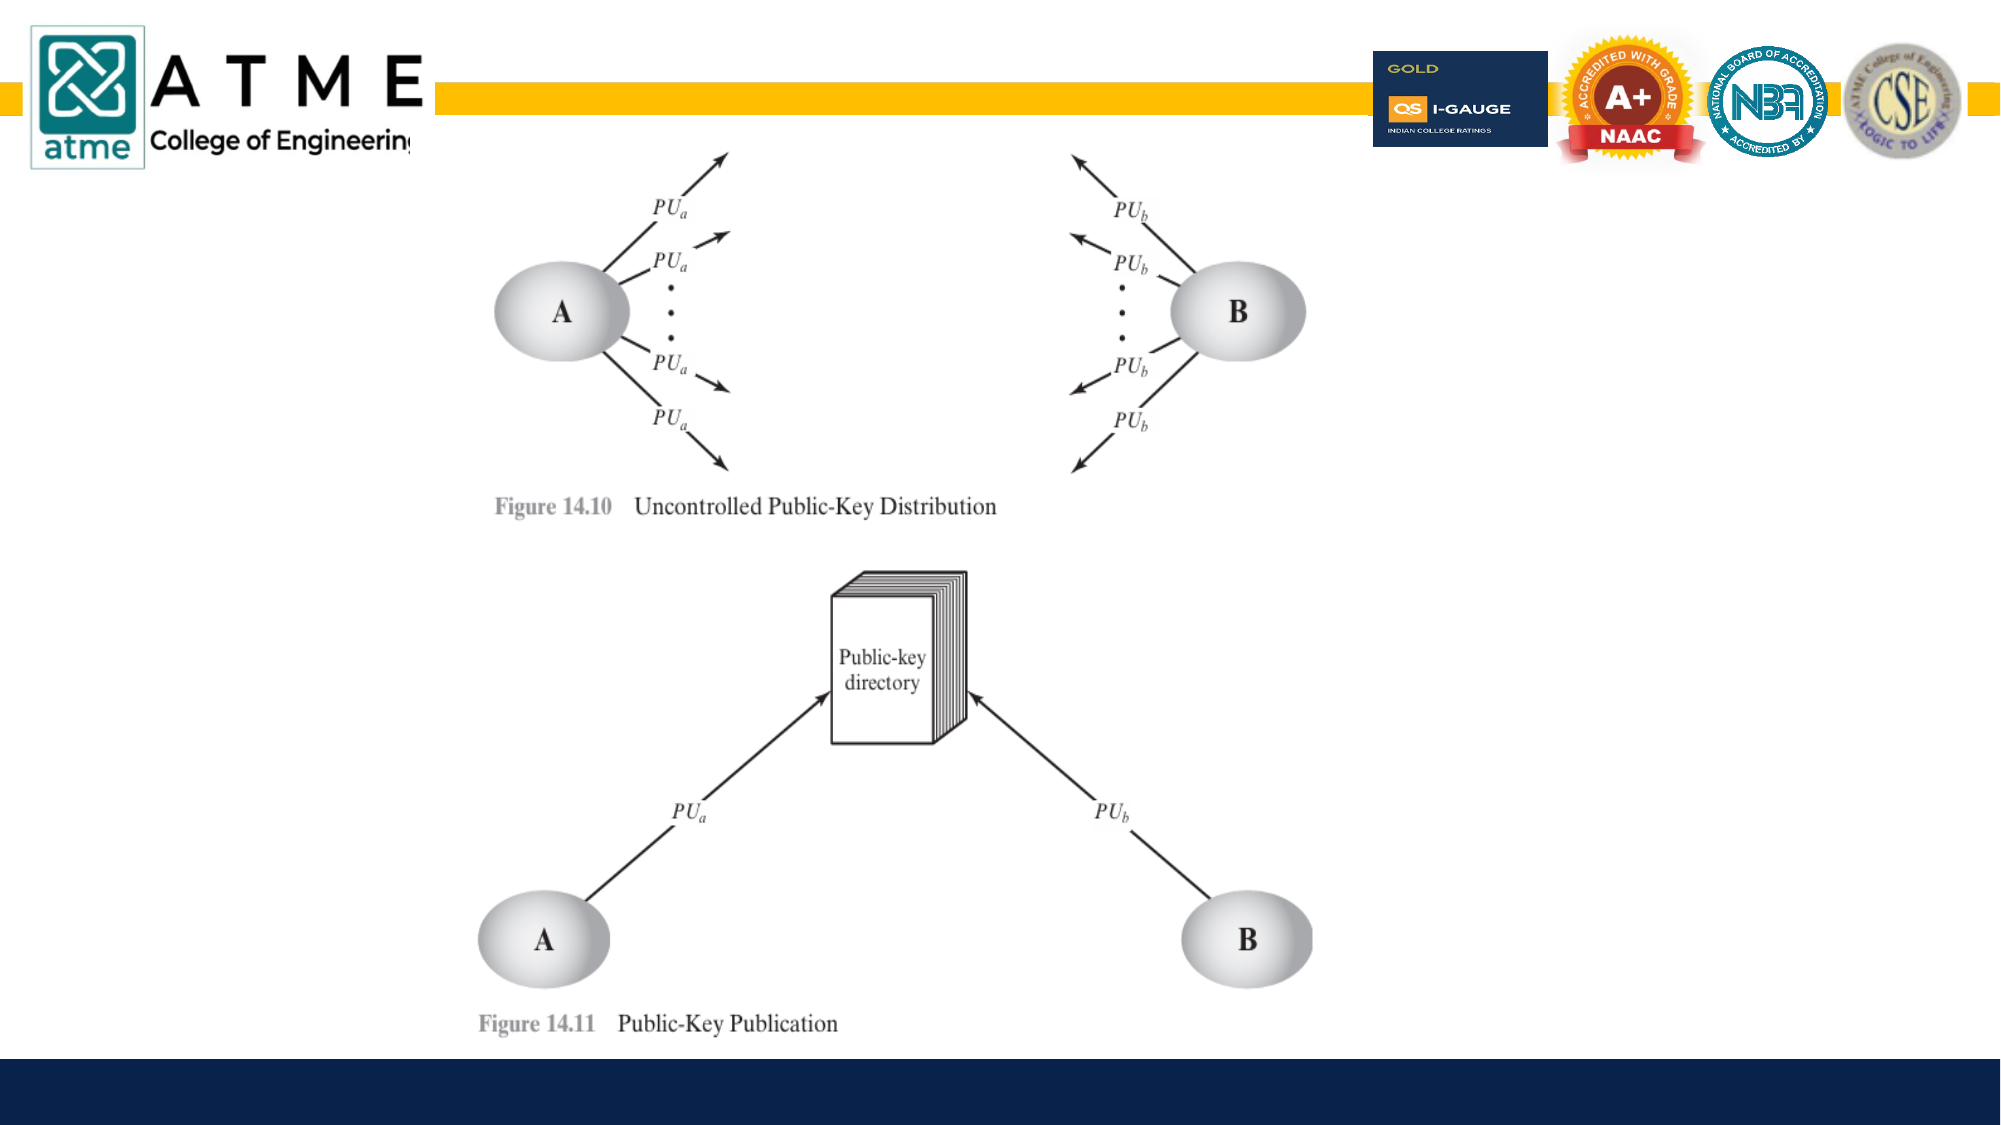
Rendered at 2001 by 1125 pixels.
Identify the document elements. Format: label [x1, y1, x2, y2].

picture [1840, 26, 1968, 176]
picture [1373, 20, 1828, 180]
picture [0, 1059, 2001, 1125]
picture [22, 15, 1368, 1043]
